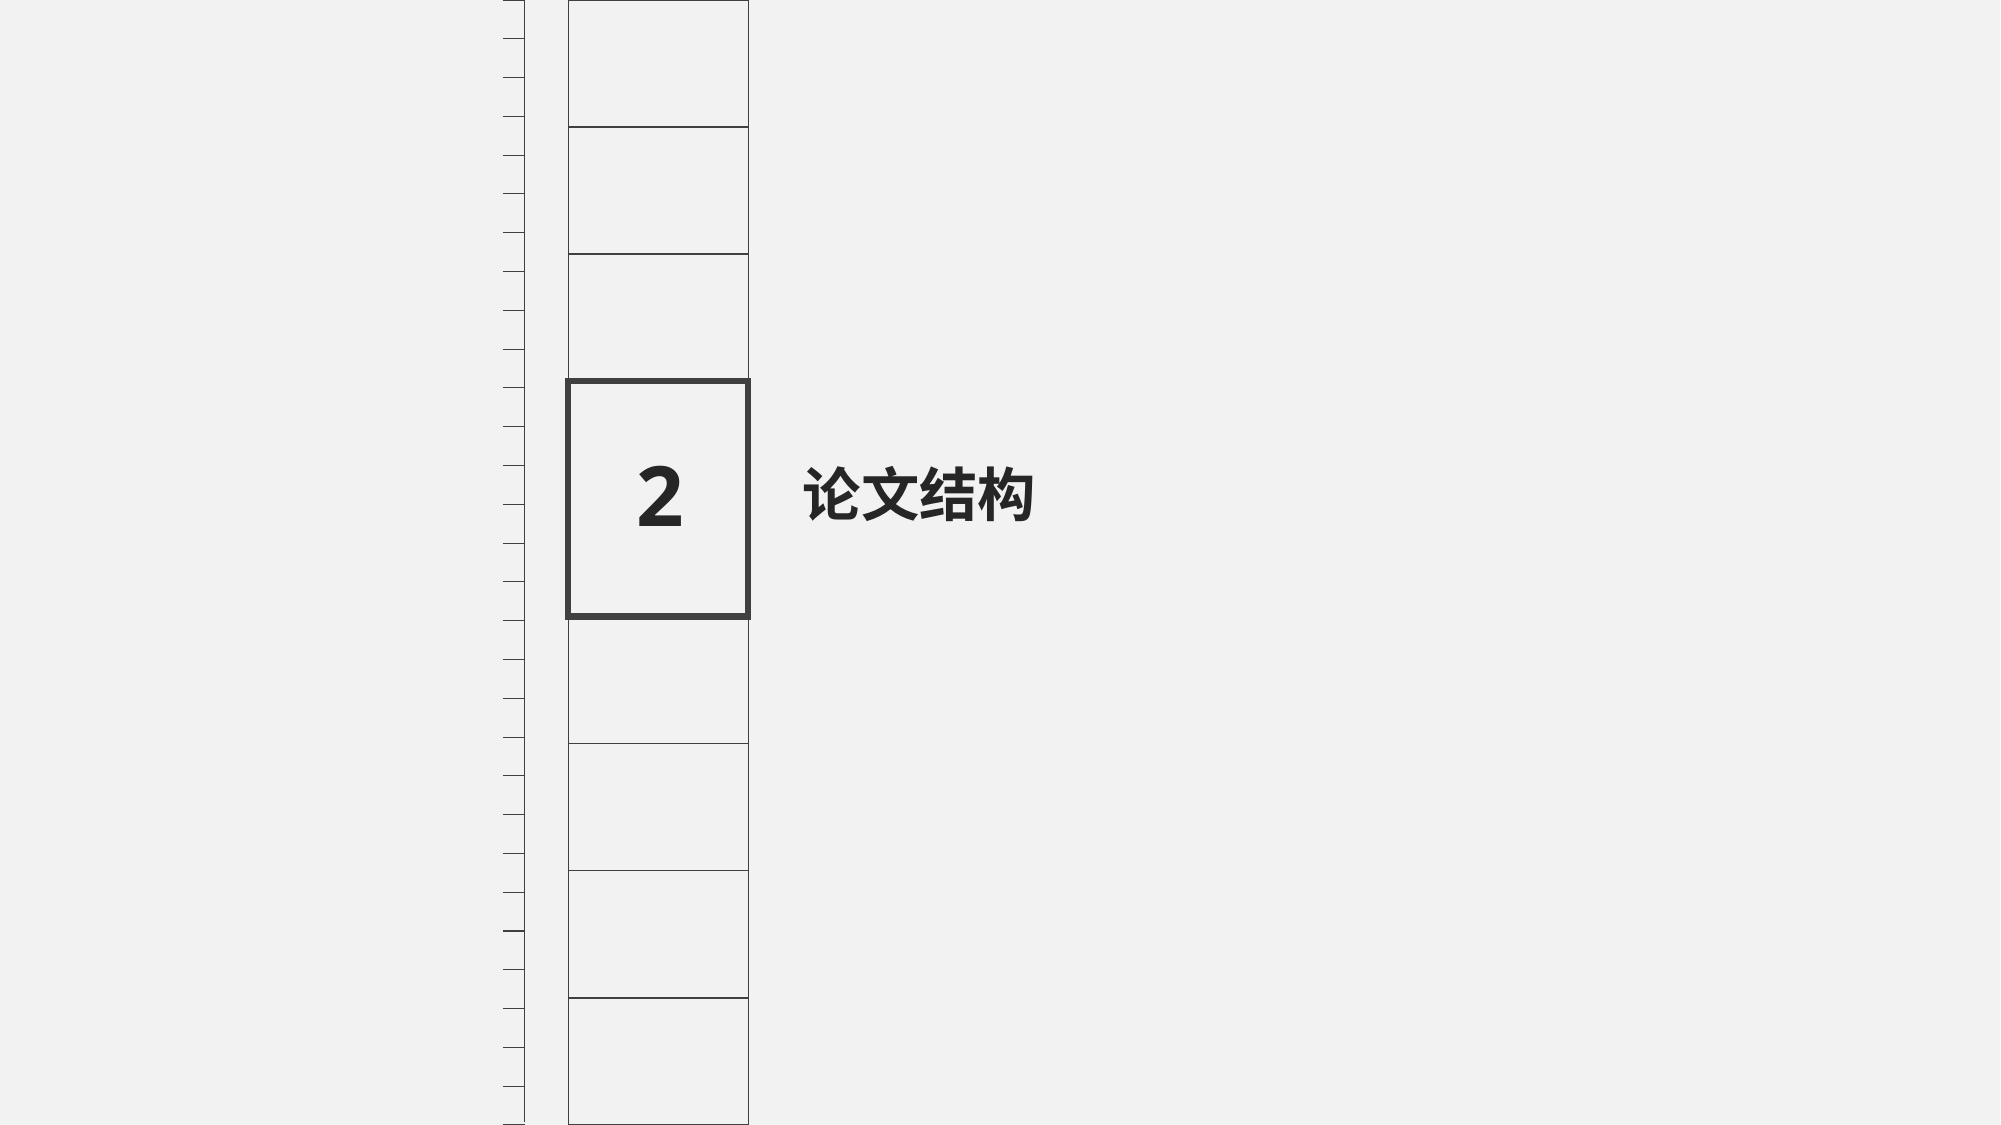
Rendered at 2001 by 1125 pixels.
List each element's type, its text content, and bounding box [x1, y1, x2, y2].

list 论文结构 [788, 433, 1332, 554]
list 2 [608, 433, 712, 554]
